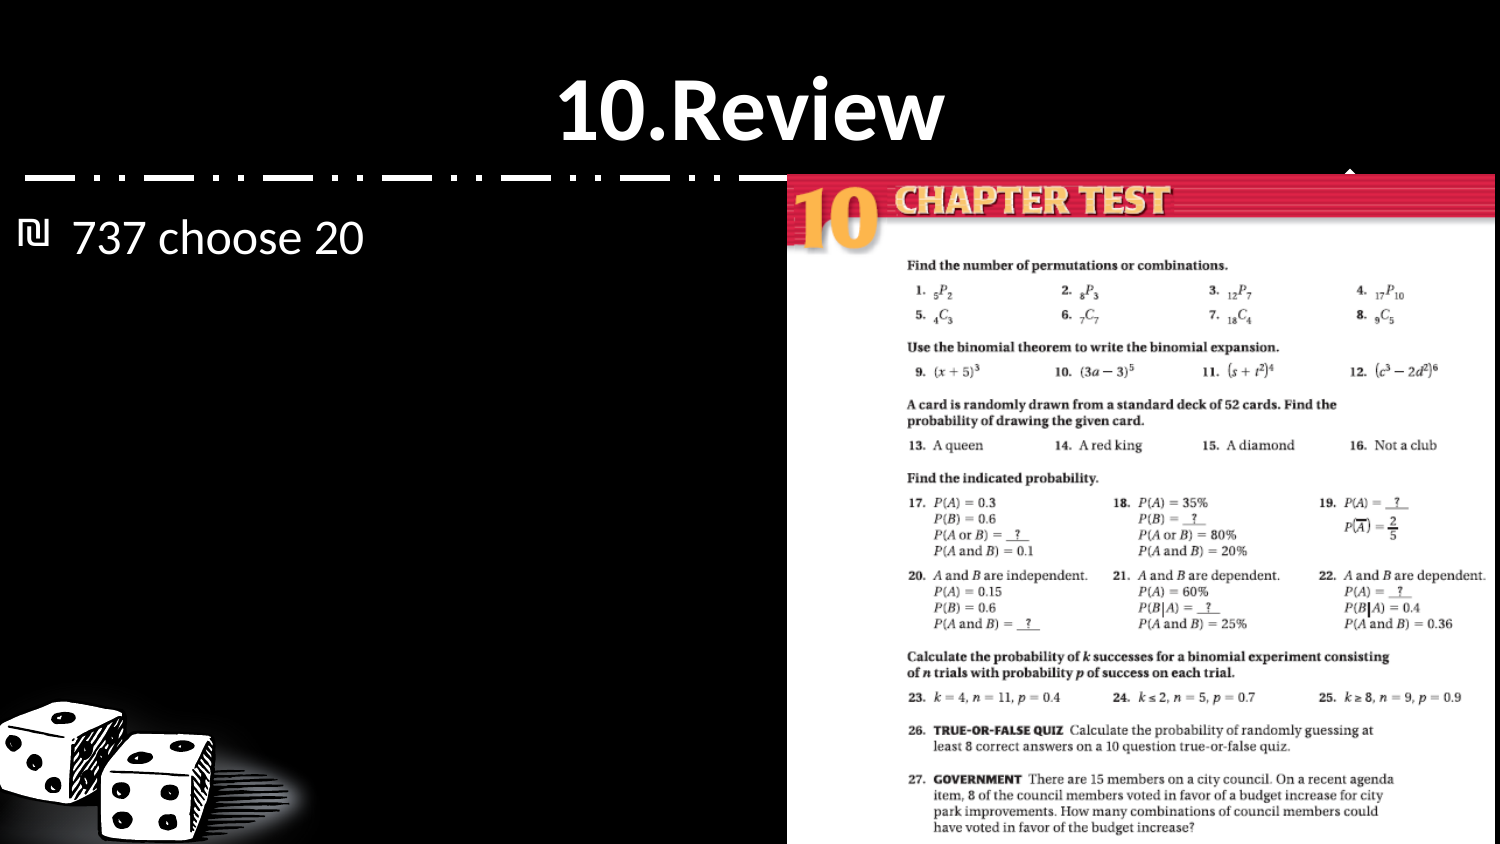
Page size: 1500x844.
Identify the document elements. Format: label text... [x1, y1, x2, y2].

title 10.Review [0, 33, 1500, 175]
list 737 choose 20 [0, 196, 782, 754]
picture [787, 174, 1495, 844]
